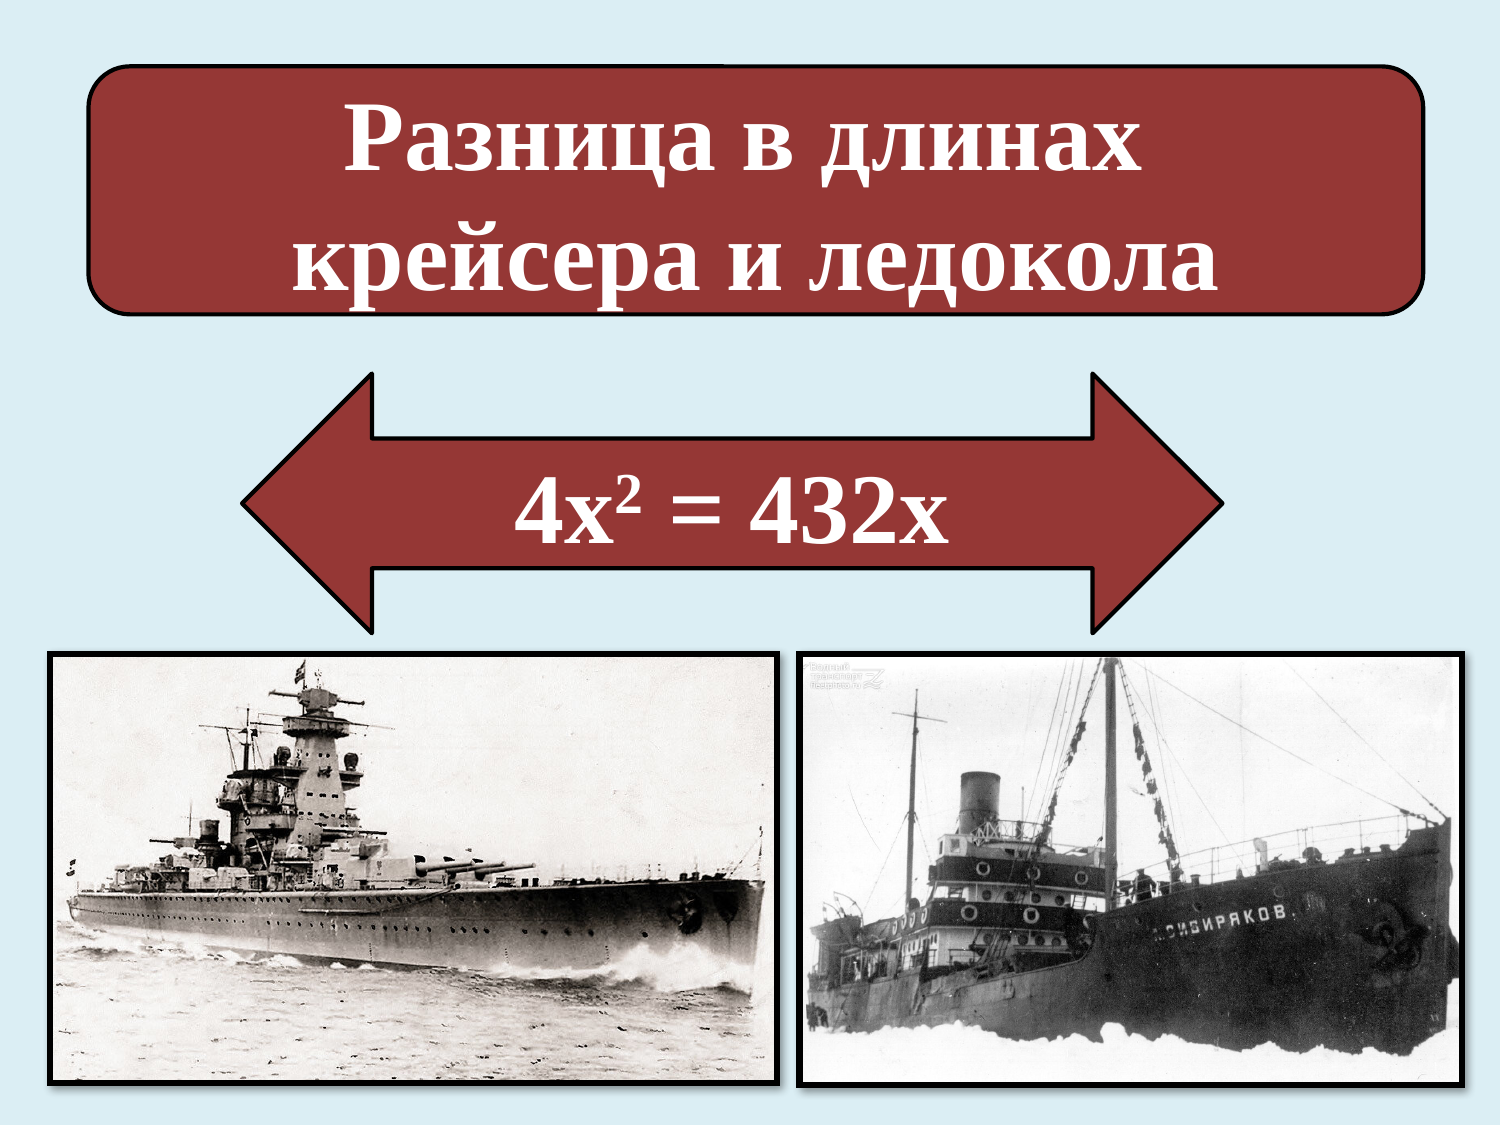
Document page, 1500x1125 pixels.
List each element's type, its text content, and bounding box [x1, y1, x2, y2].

picture [52, 656, 774, 1080]
text_box 4х2 = 432х [239, 371, 1225, 636]
text_box Разница в длинах крейсера и ледокола [86, 64, 1426, 317]
picture [802, 656, 1459, 1083]
